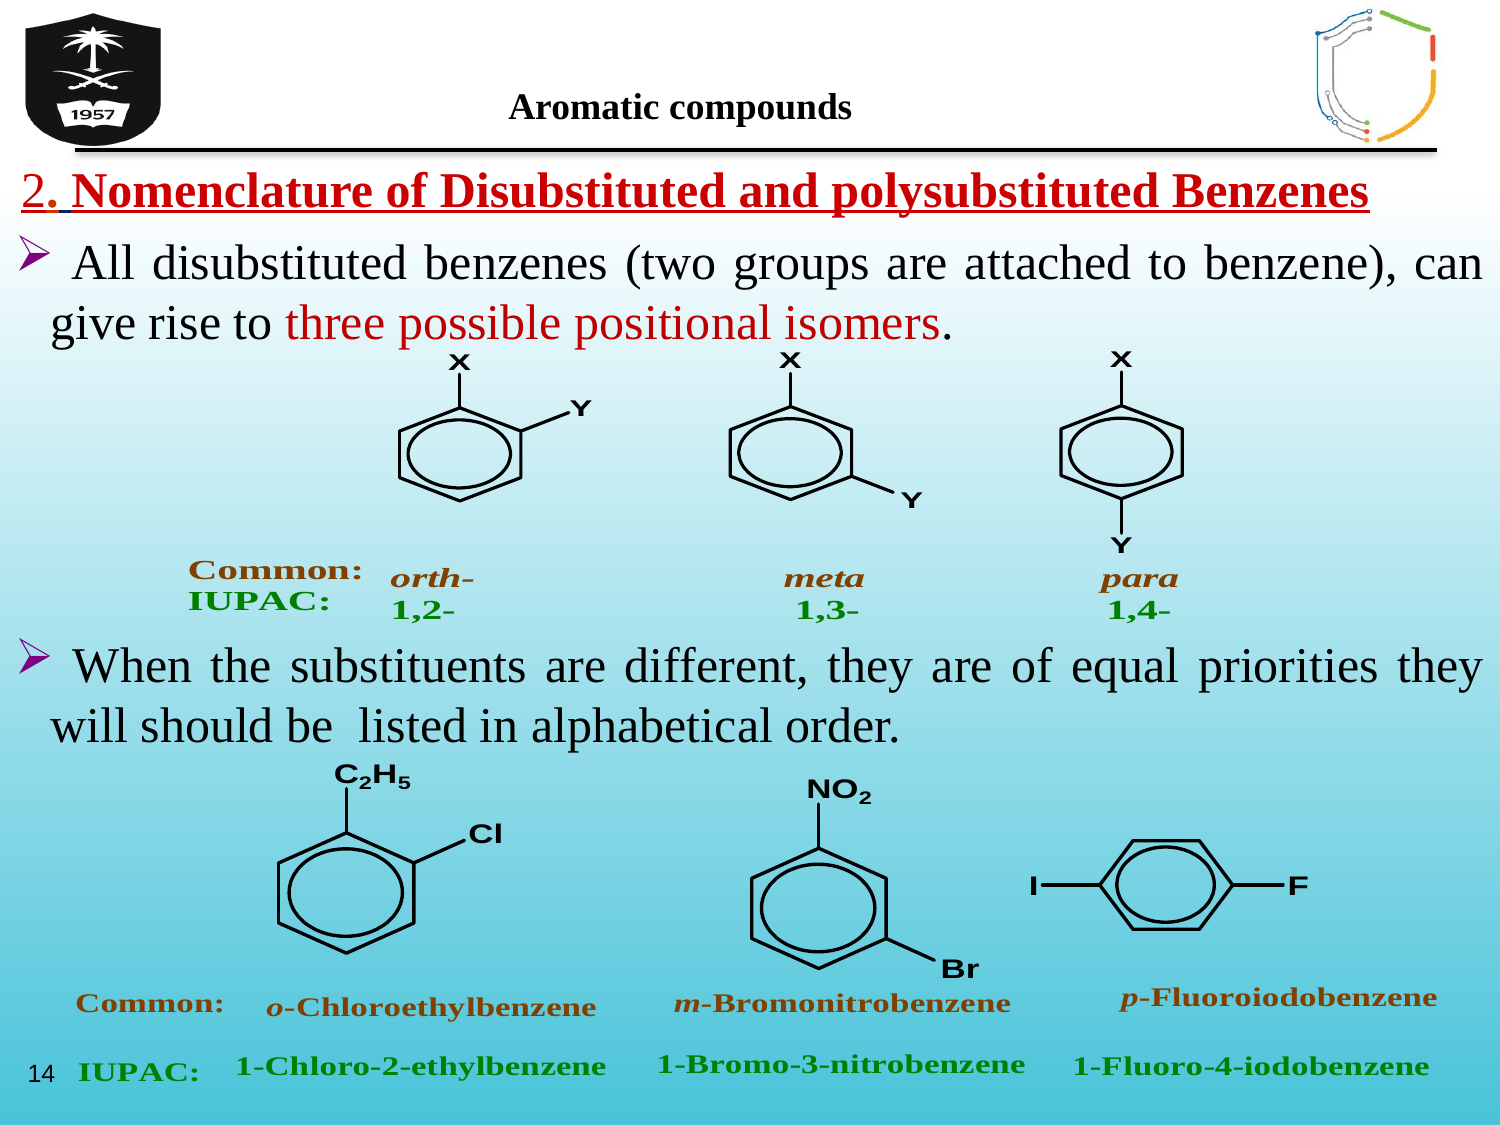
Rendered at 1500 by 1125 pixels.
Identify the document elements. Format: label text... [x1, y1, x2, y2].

picture [24, 12, 163, 151]
text_box 2. Nomenclature of Disubstituted and polysubstituted Benzenes [6, 149, 1385, 225]
text_box All disubstituted benzenes (two groups are attached to benzene), can give rise to three possible positional isomers. [0, 222, 1500, 358]
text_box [74, 762, 1438, 1088]
text_box When the substituents are different, they are of equal priorities they will should be listed in alphabetical order. [0, 624, 1500, 760]
picture [1287, 0, 1463, 165]
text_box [187, 349, 1188, 626]
text_box Aromatic compounds [493, 74, 868, 135]
text_box 14 [12, 1050, 71, 1095]
